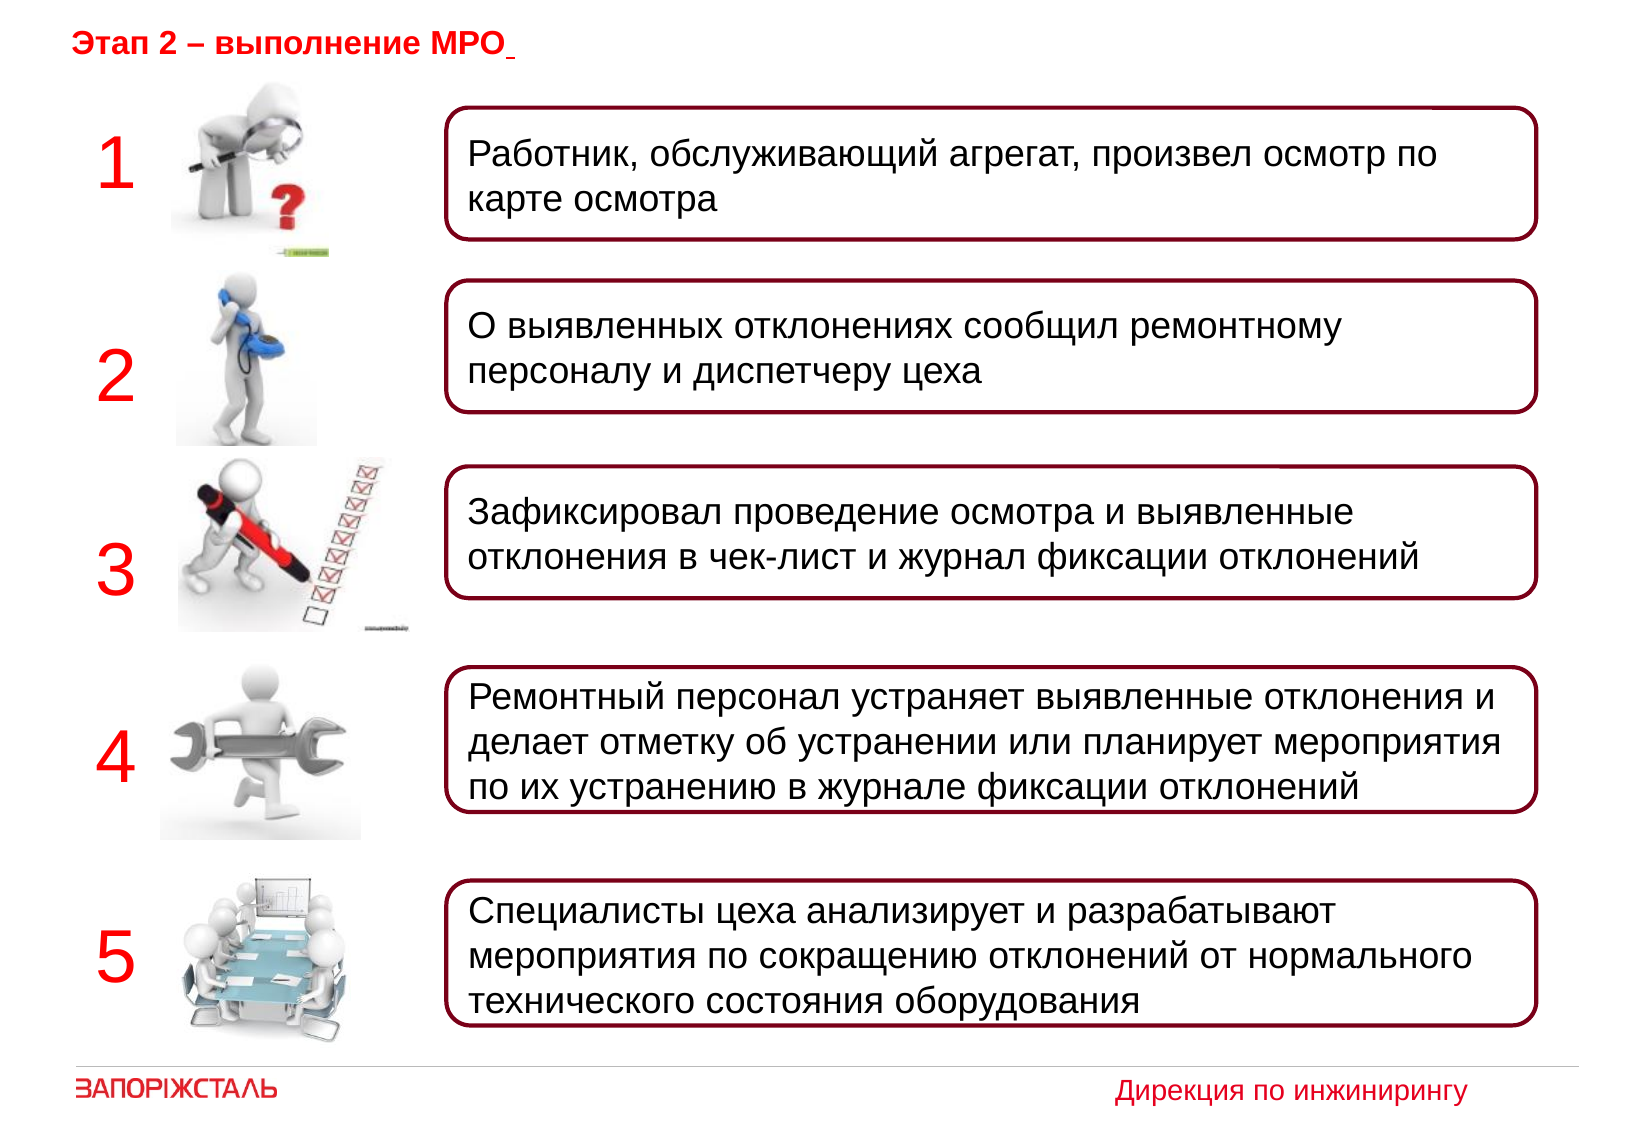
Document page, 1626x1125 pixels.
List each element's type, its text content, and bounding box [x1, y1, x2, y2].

text_box 4 [80, 700, 155, 806]
text_box Этап 2 – выполнение МРО [56, 21, 1297, 70]
picture [176, 873, 351, 1049]
picture [76, 1078, 277, 1098]
text_box Специалисты цеха анализирует и разрабатывают мероприятия по сокращению отклонений от нормального технического состояния оборудования [446, 880, 1537, 1026]
text_box Ремонтный персонал устраняет выявленные отклонения и делает отметку об устранении или планирует мероприятия по их устранению в журнале фиксации отклонений [446, 667, 1537, 813]
picture [177, 457, 411, 632]
text_box Зафиксировал проведение осмотра и выявленные отклонения в чек-лист и журнал фиксации отклонений [446, 466, 1537, 599]
text_box Работник, обслуживающий агрегат, произвел осмотр по карте осмотра [446, 107, 1537, 240]
text_box О выявленных отклонениях сообщил ремонтному персоналу и диспетчеру цеха [446, 280, 1537, 413]
text_box 3 [80, 513, 161, 619]
picture [176, 269, 318, 446]
picture [170, 60, 329, 258]
picture [160, 639, 361, 840]
text_box 1 [80, 105, 161, 211]
text_box 5 [80, 900, 161, 1006]
text_box 2 [80, 319, 161, 424]
